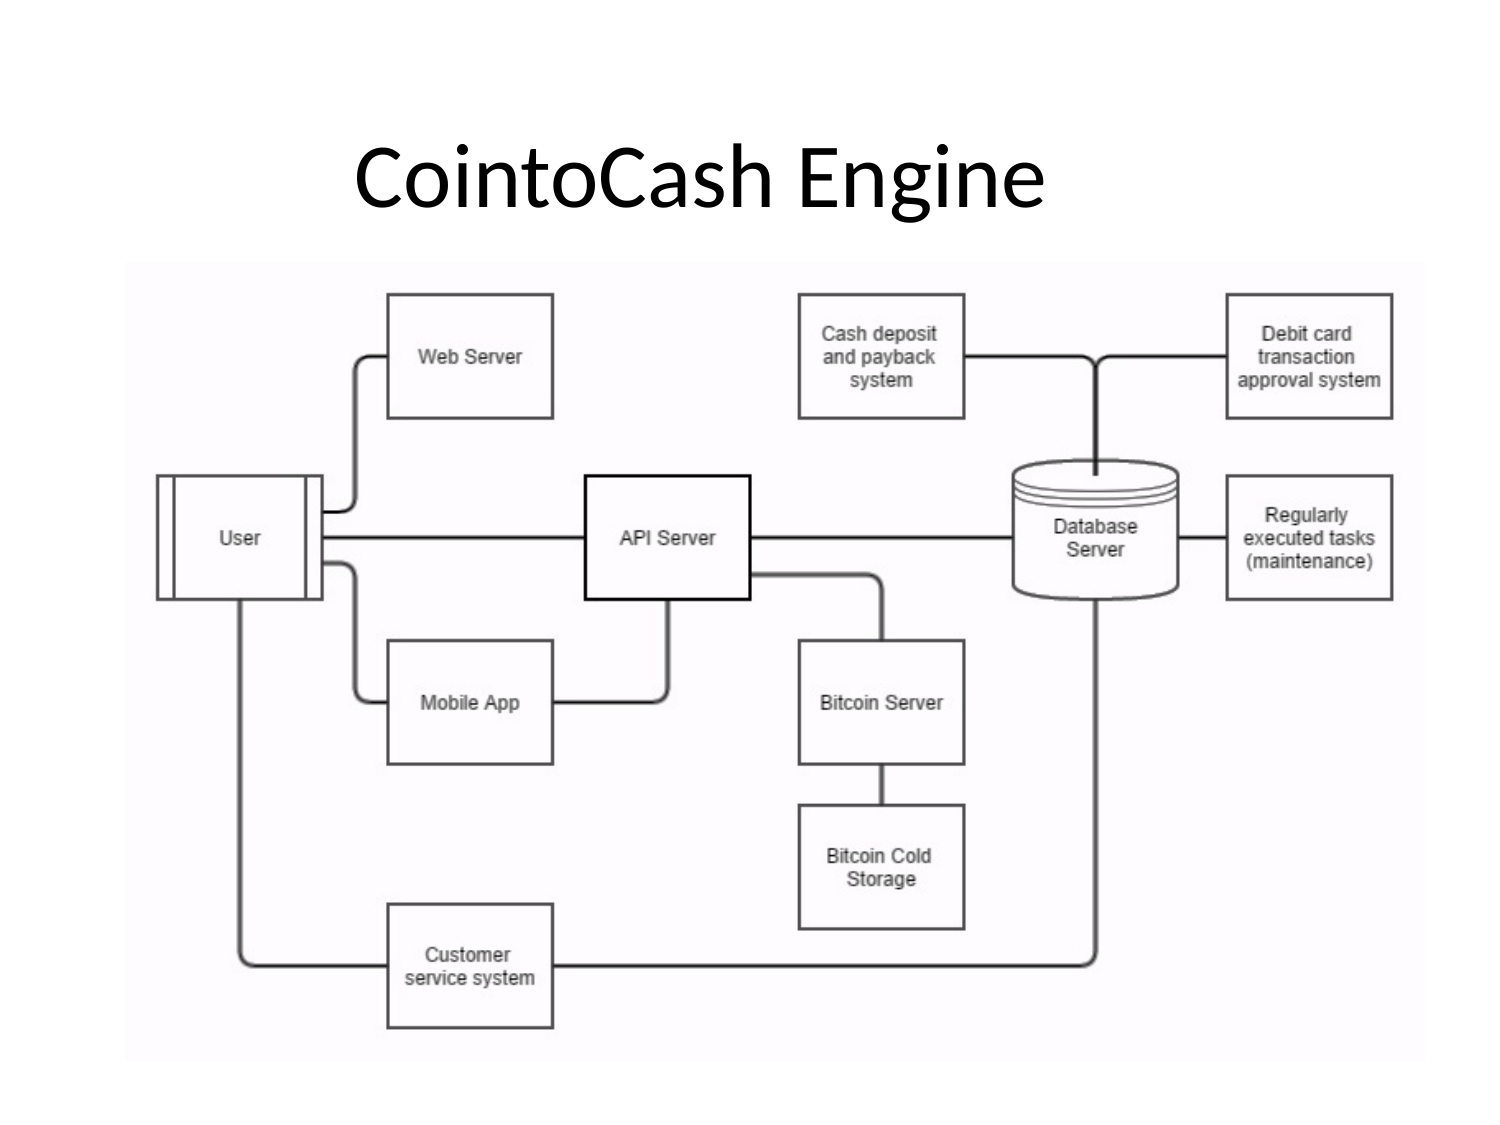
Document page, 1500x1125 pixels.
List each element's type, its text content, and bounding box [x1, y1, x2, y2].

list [49, 262, 1500, 1061]
title CointoCash Engine [81, 95, 1322, 247]
